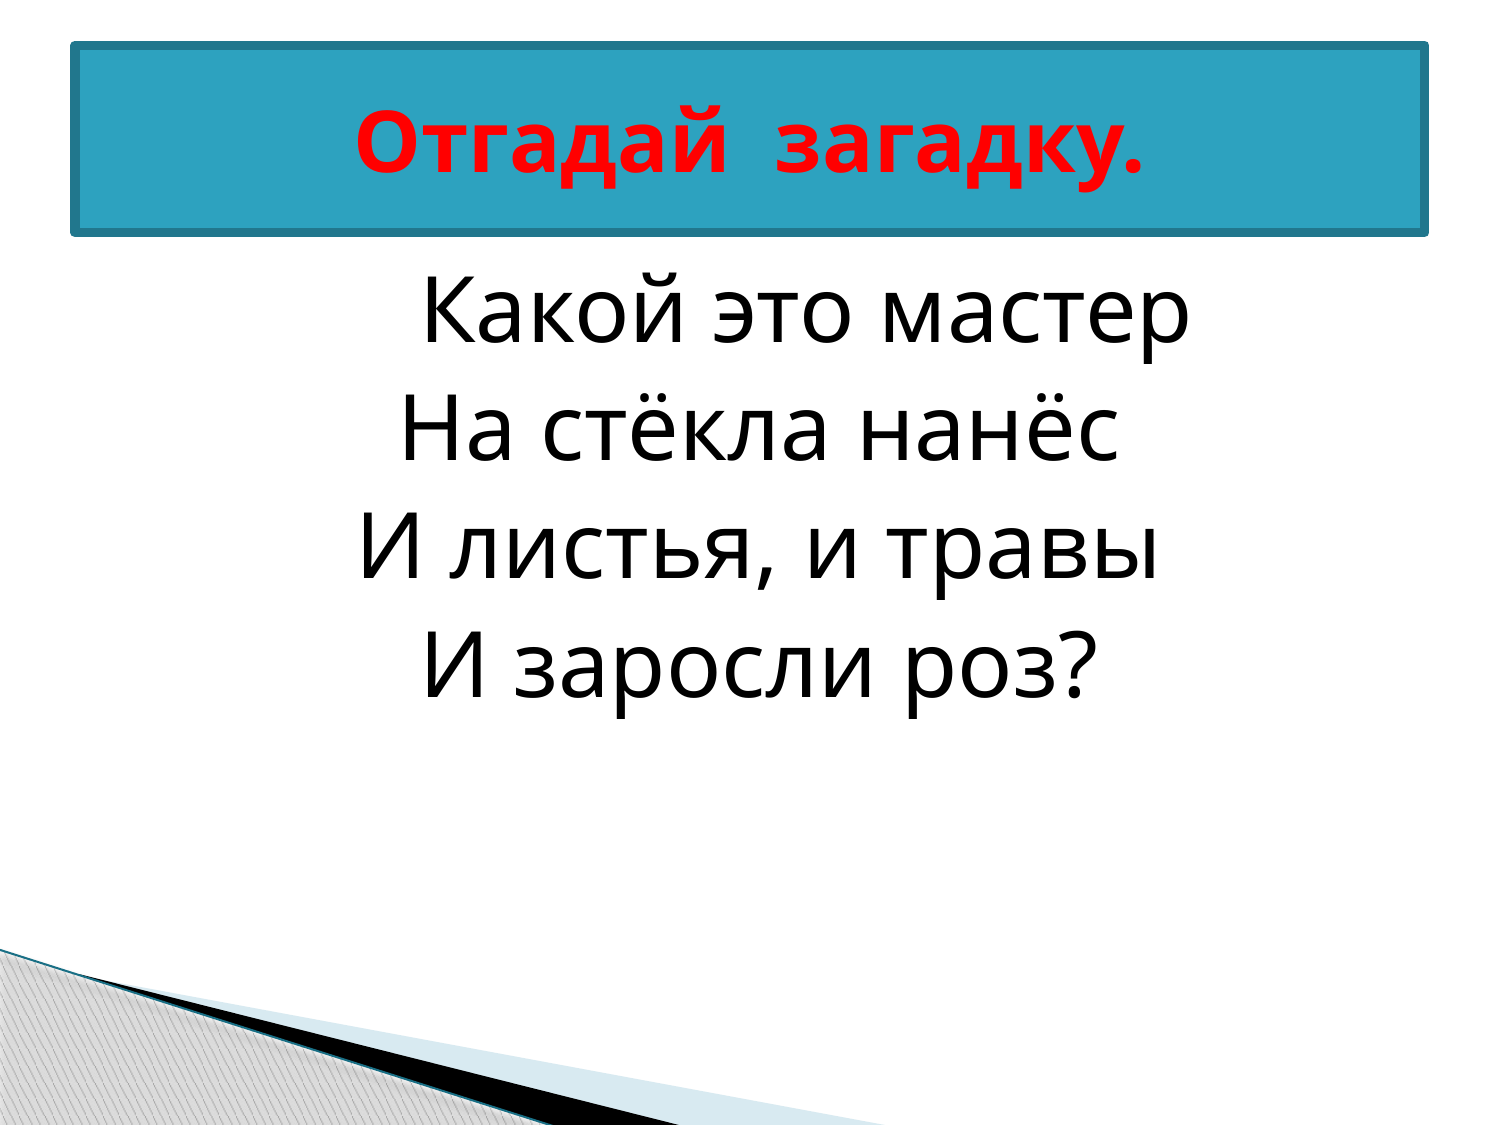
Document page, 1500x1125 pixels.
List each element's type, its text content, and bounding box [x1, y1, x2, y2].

list Какой это мастер На стёкла нанёс И листья, и травы И заросли роз? [75, 243, 1425, 986]
title Отгадай загадку. [70, 41, 1429, 237]
